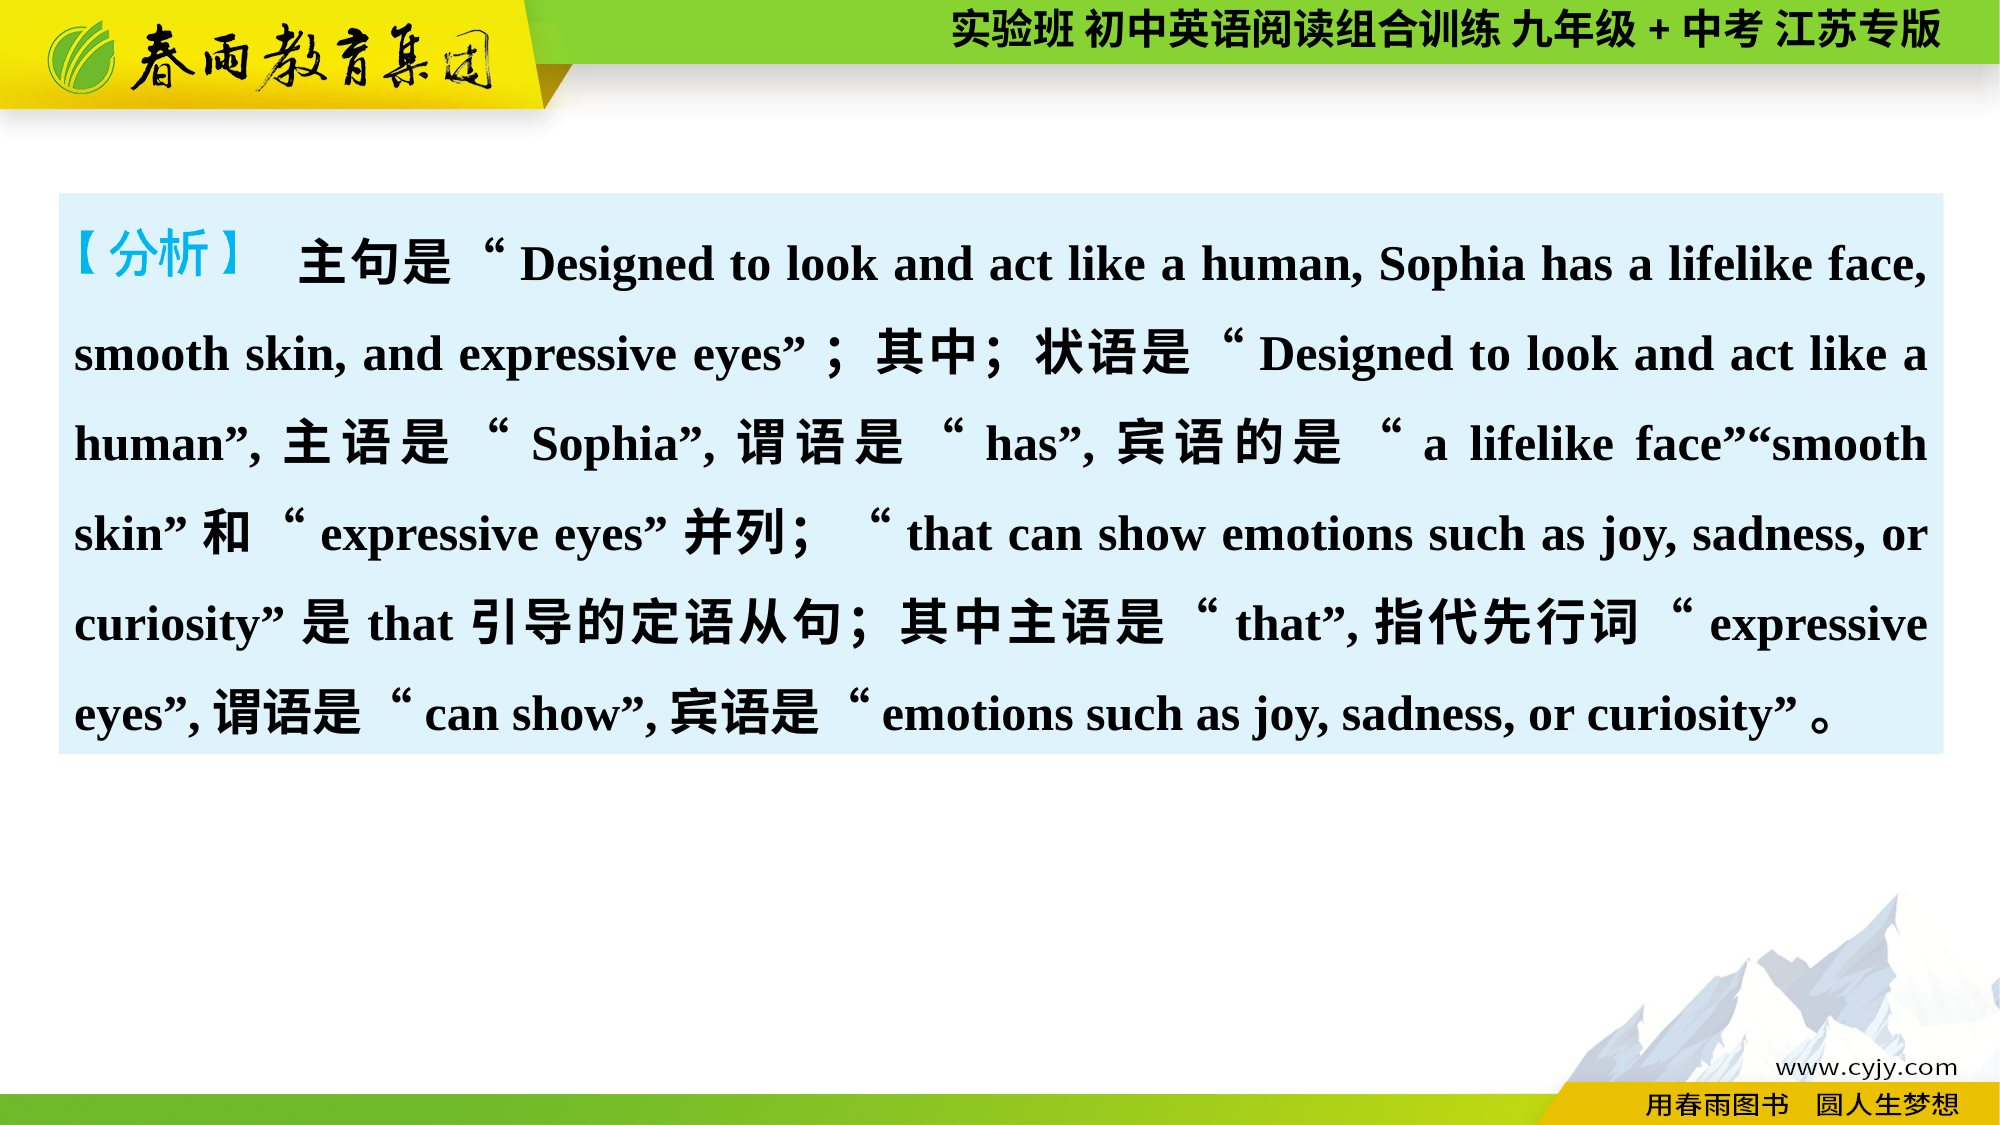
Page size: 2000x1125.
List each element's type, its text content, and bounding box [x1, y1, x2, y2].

list 主句是“Designed to look and act like a human, Sophia has a lifelike face, smooth skin, and expressive eyes”；其中；状语是“Designed to look and act like a human”,主语是“Sophia”,谓语是“has”,宾语的是“a lifelike face”“smooth skin”和“expressive eyes”并列；“that can show emotions such as joy, sadness, or curiosity”是that引导的定语从句；其中主语是“that”,指代先行词“expressive eyes”,谓语是“can show”,宾语是“emotions such as joy, sadness, or curiosity”。 [59, 193, 1944, 754]
picture [0, 0, 2000, 1125]
